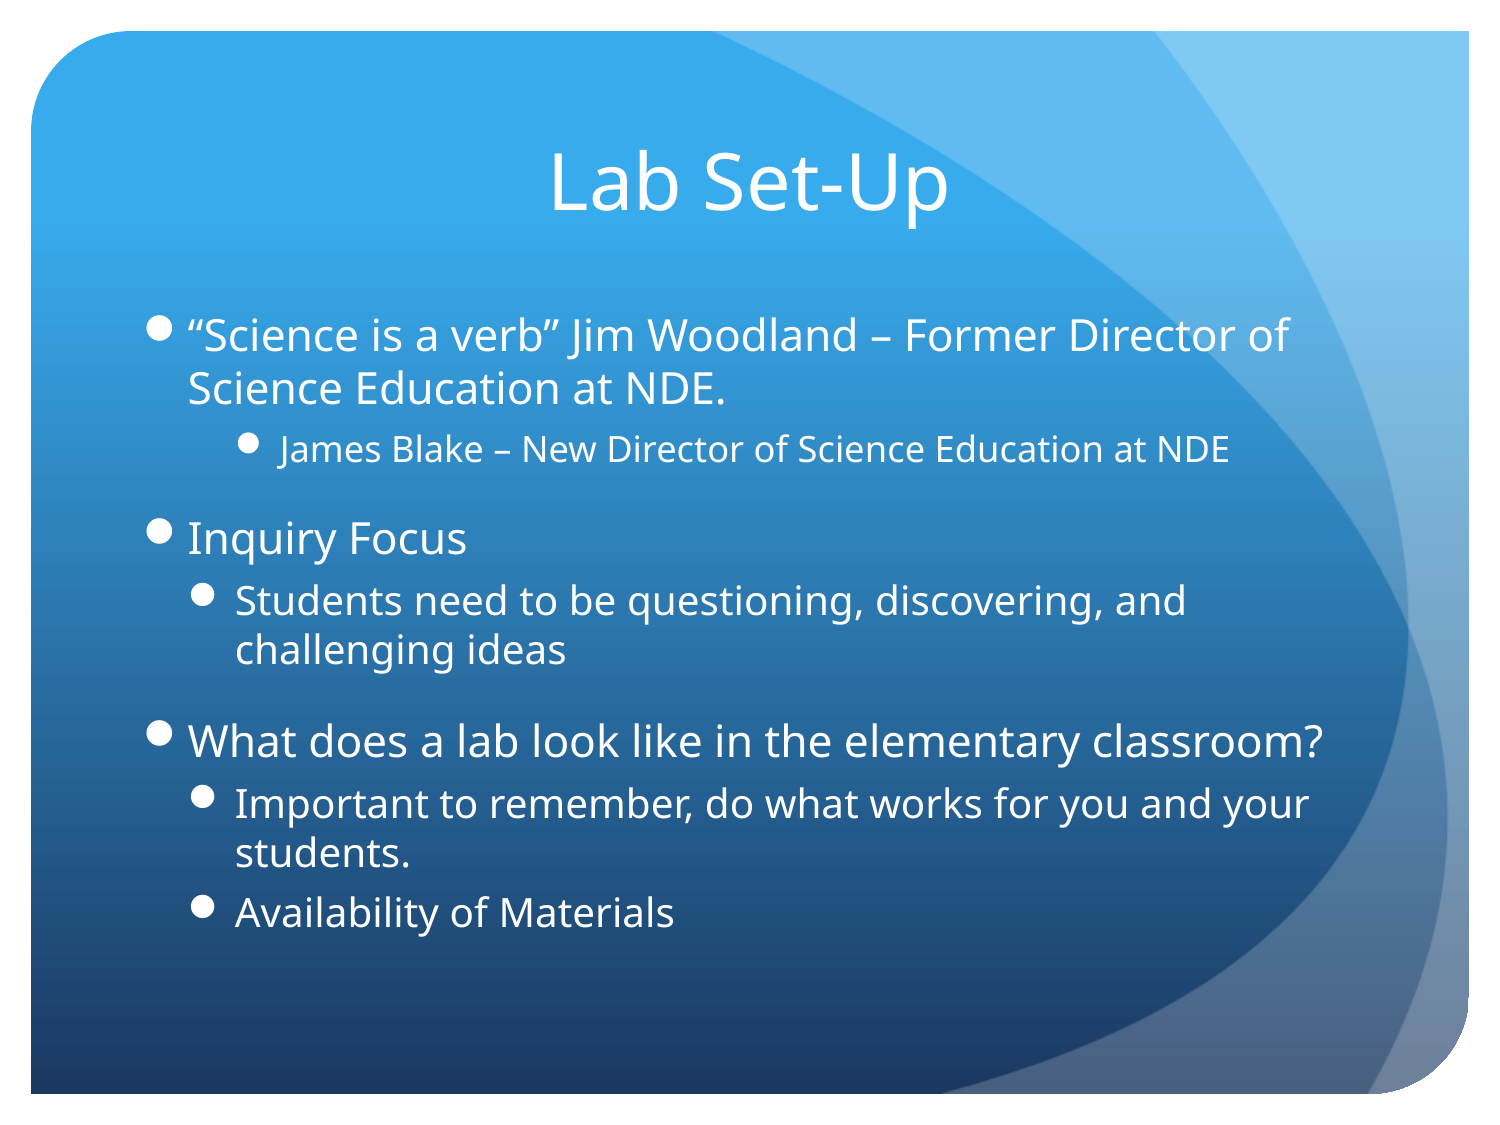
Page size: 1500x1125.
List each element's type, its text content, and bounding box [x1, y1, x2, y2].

picture [24, 30, 1473, 1094]
list “Science is a verb” Jim Woodland – Former Director of Science Education at NDE. James Blake – New Director of Science Education at NDE Inquiry Focus Students need to be questioning, discovering, and challenging ideas What does a lab look like in the elementary classroom? Important to remember, do what works for you and your students. Availability of Materials [127, 299, 1372, 991]
title Lab Set-Up [127, 62, 1372, 234]
